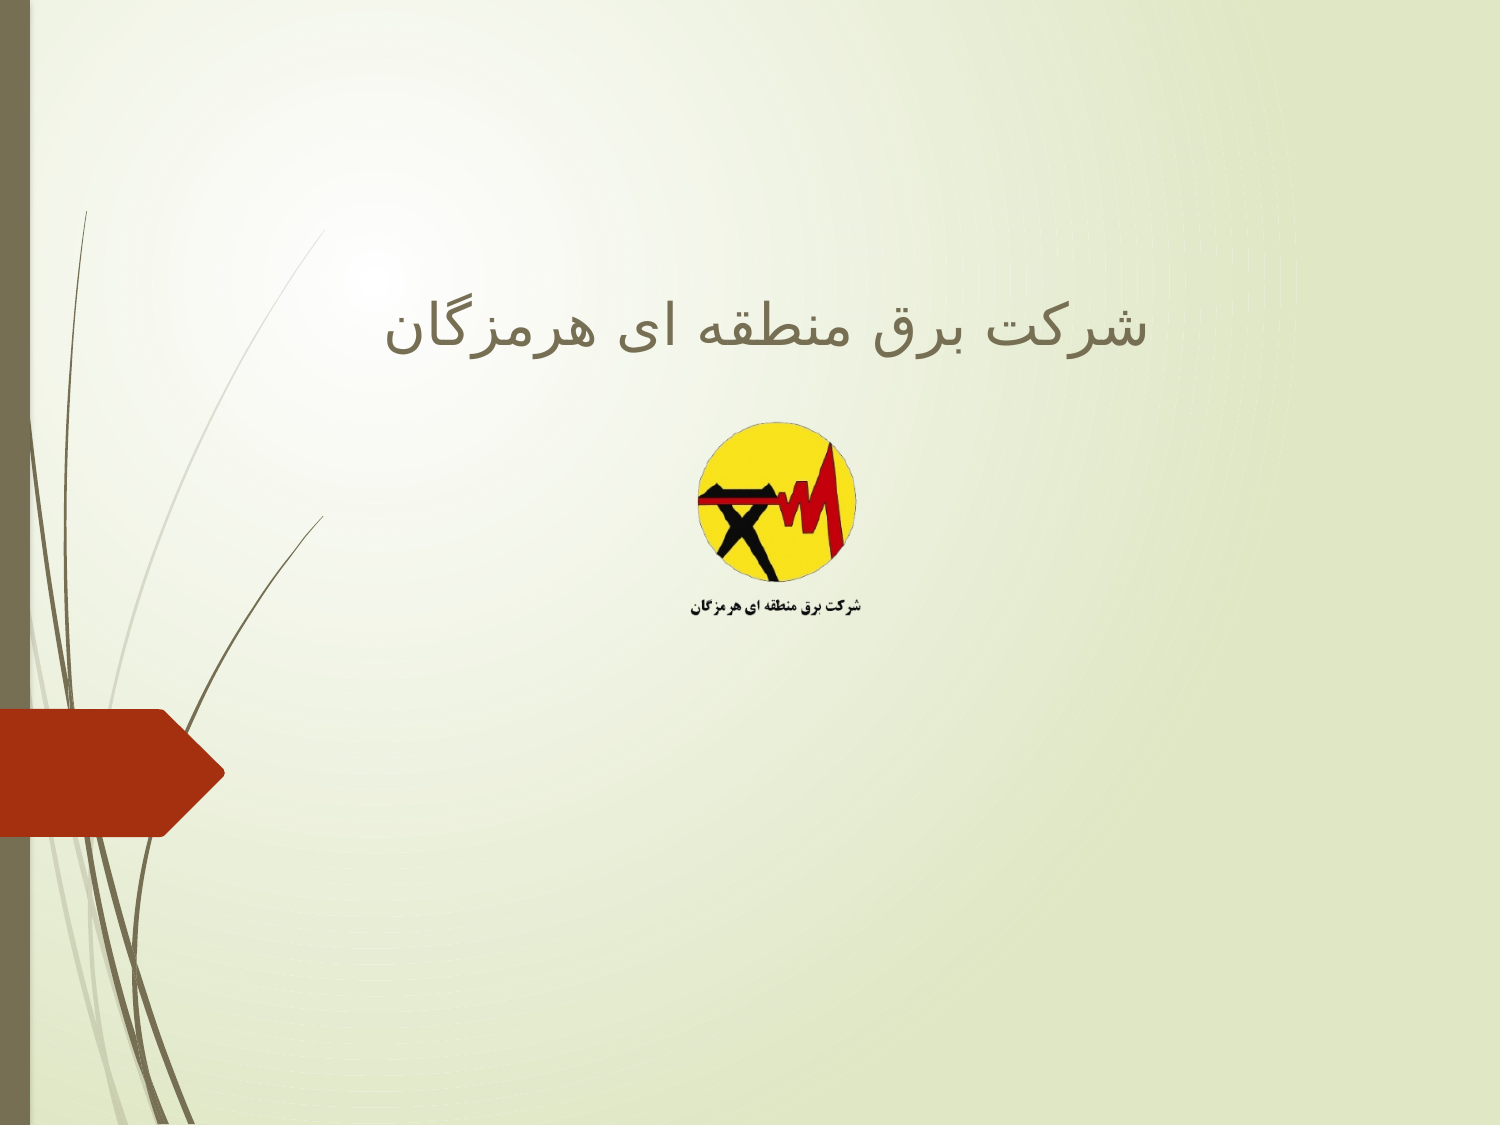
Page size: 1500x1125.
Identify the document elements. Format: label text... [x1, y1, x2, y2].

picture [681, 415, 872, 626]
subtitle شرکت برق منطقه ای هرمزگان [315, 287, 1238, 626]
